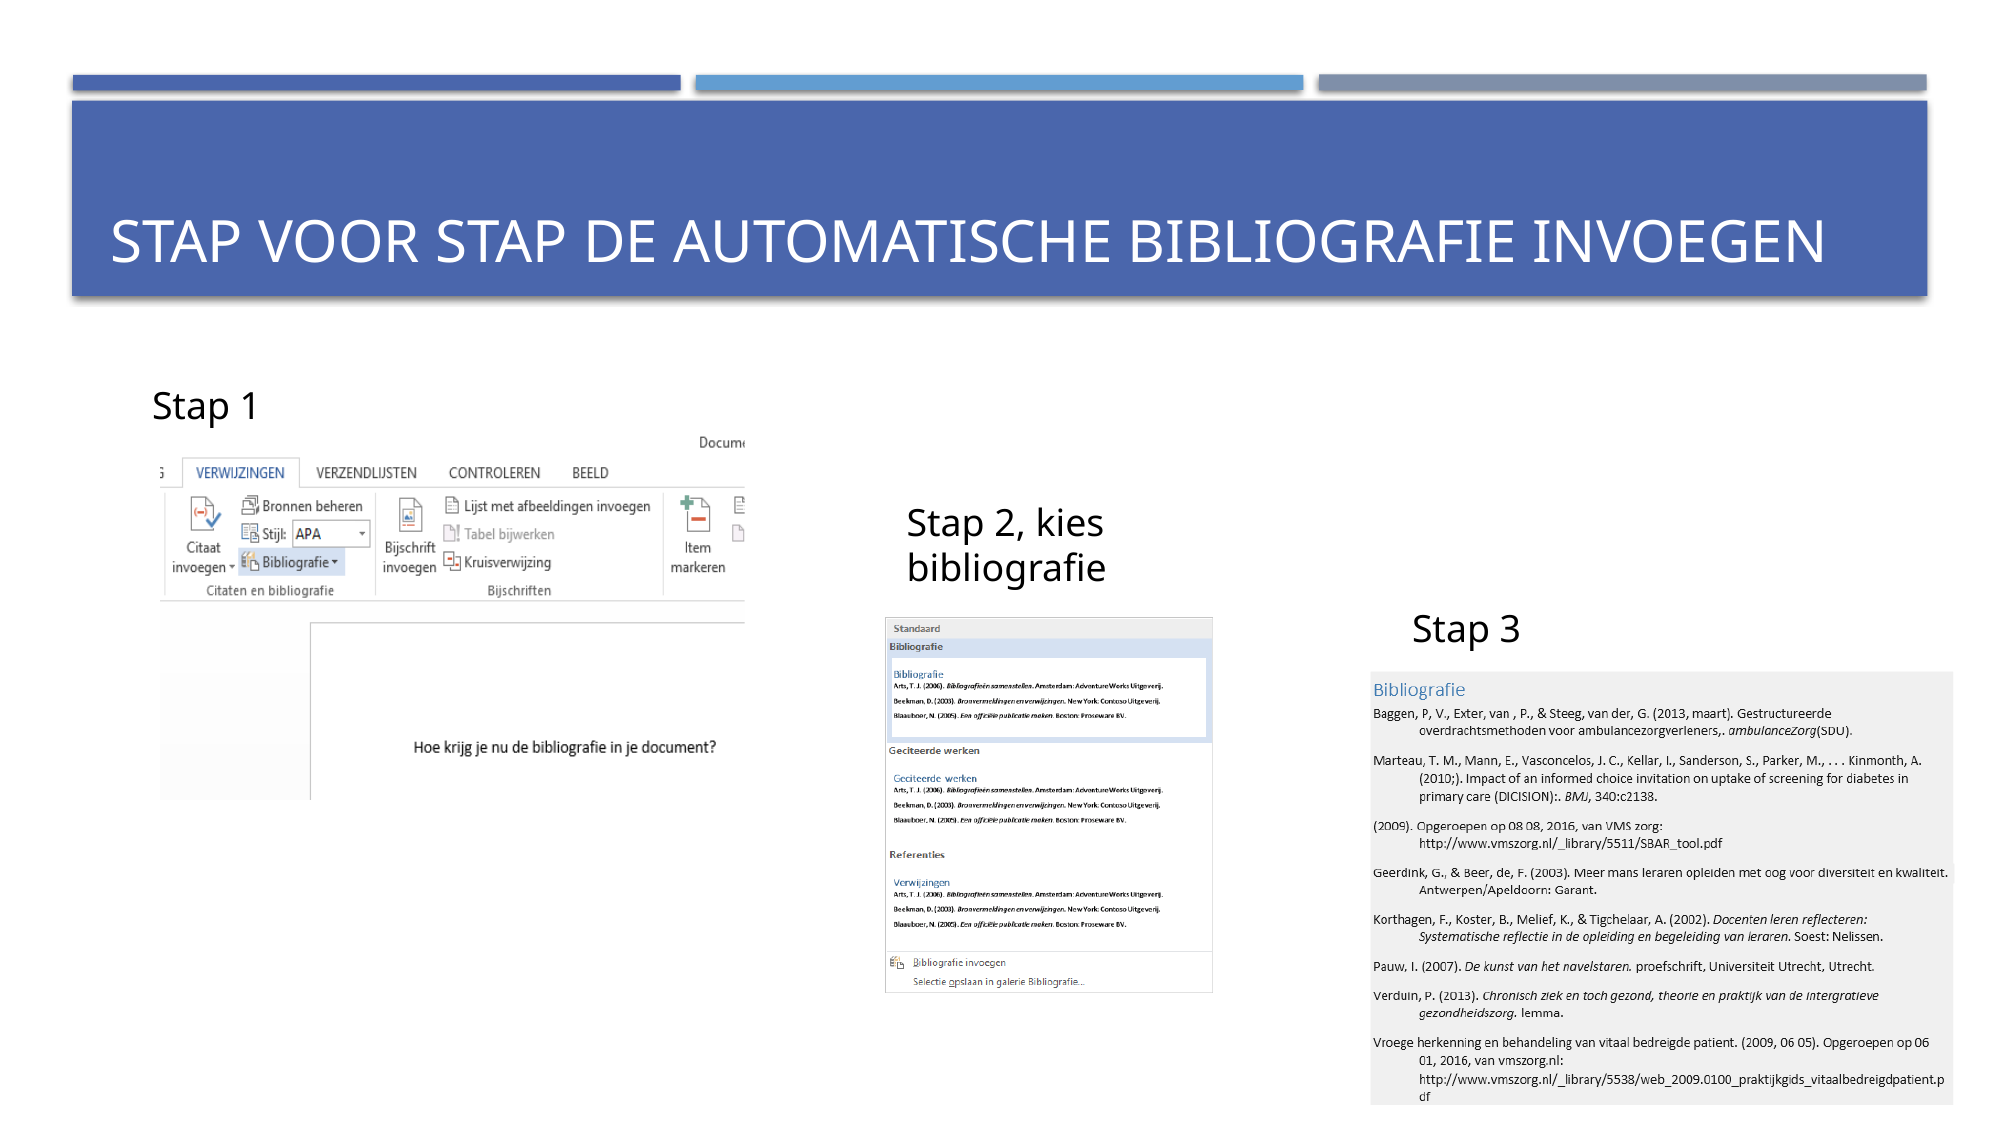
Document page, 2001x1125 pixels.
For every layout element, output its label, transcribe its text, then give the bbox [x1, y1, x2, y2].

text_box Stap 1 [137, 374, 310, 435]
title Stap voor stap de automatische bibliografie invoegen [95, 115, 1905, 282]
picture [1364, 653, 1960, 1106]
text_box Stap 2, kies bibliografie [891, 491, 1225, 596]
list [159, 434, 746, 801]
picture [884, 617, 1213, 994]
text_box Stap 3 [1397, 597, 1591, 652]
